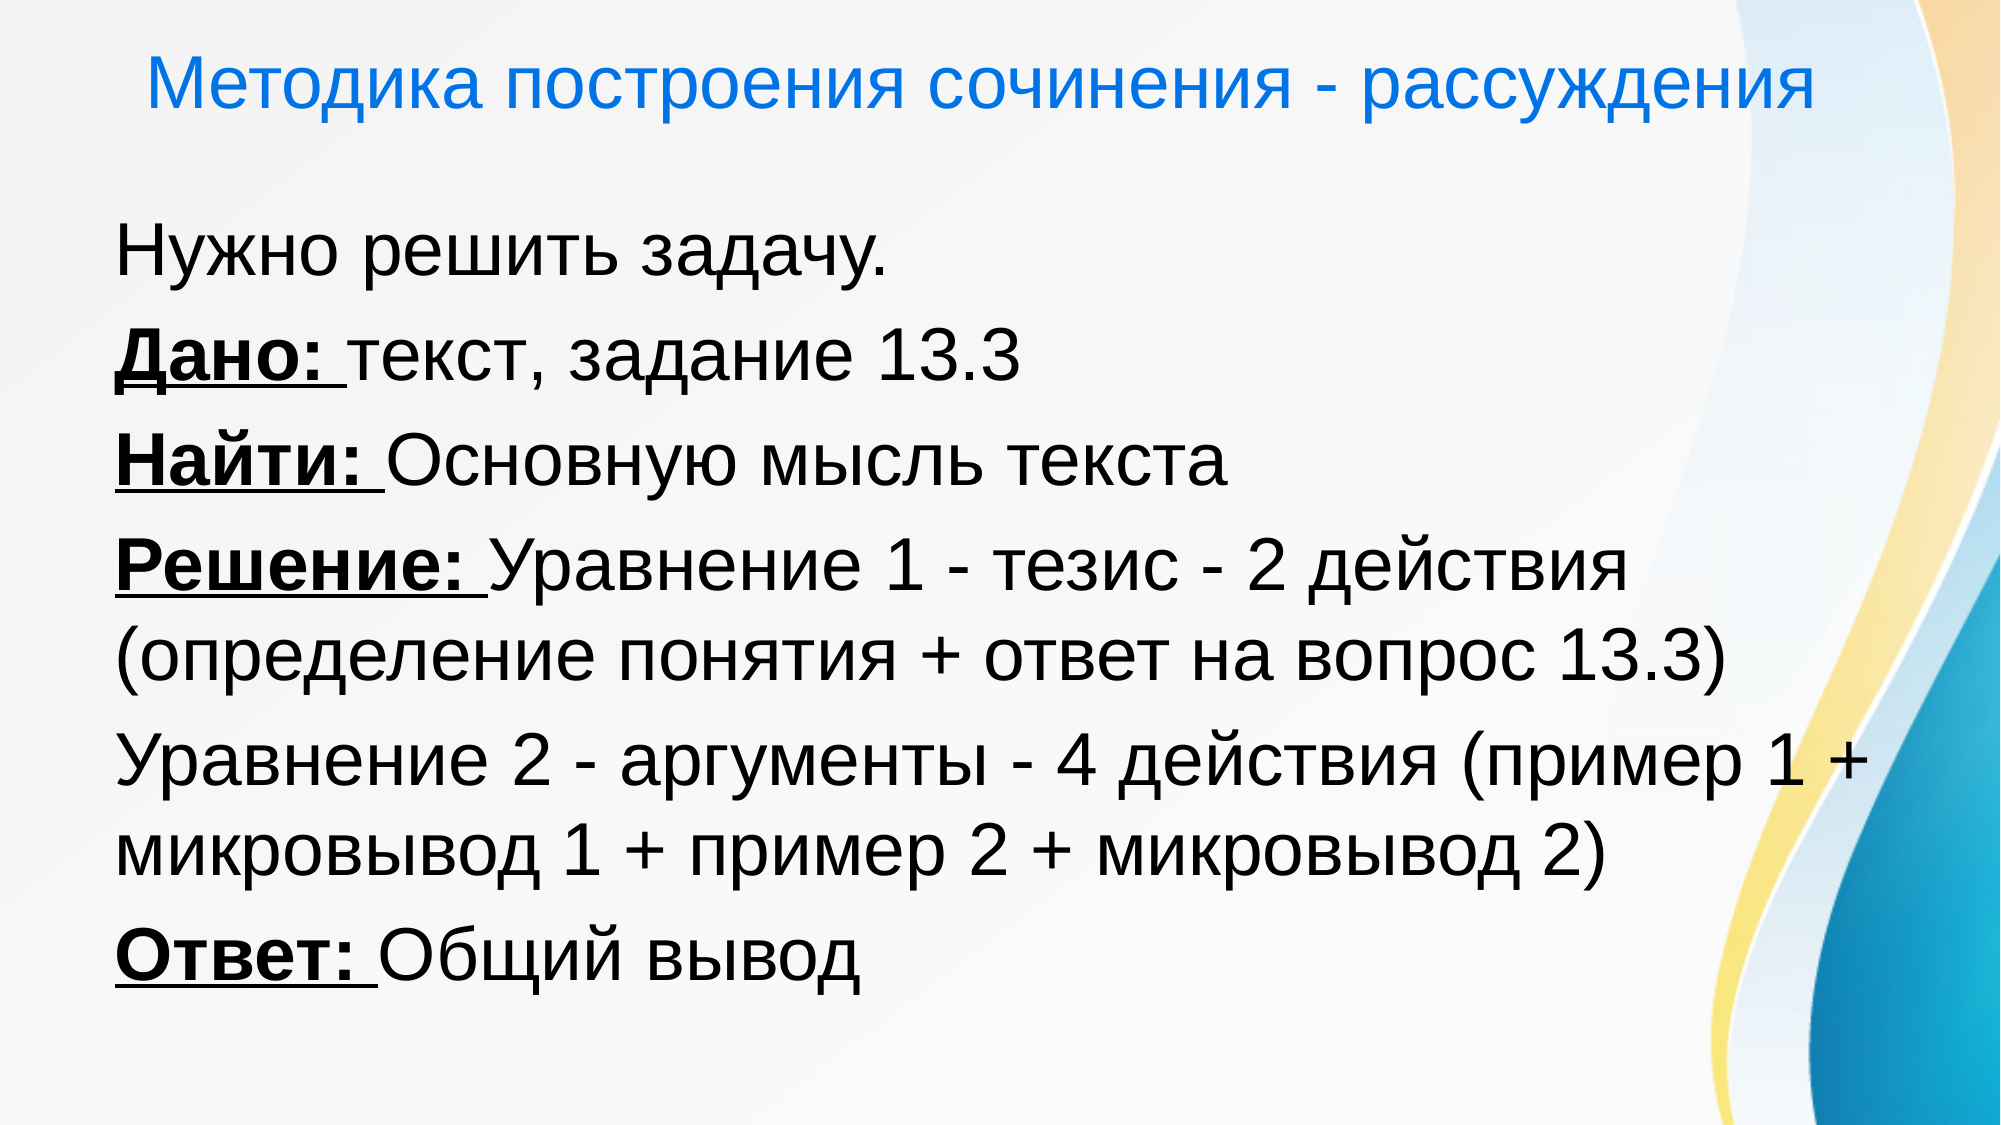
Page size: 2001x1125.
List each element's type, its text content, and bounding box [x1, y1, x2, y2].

title Методика построения сочинения - рассуждения [130, 30, 1932, 127]
picture [0, 0, 2001, 1125]
list Нужно решить задачу. Дано: текст, задание 13.3 Найти: Основную мысль текста Решение: Уравнение 1 - тезис - 2 действия (определение понятия + ответ на вопрос 13.3) Уравнение 2 - аргументы - 4 действия (пример 1 + микровывод 1 + пример 2 + микровывод 2) Ответ: Общий вывод [99, 192, 1901, 1006]
